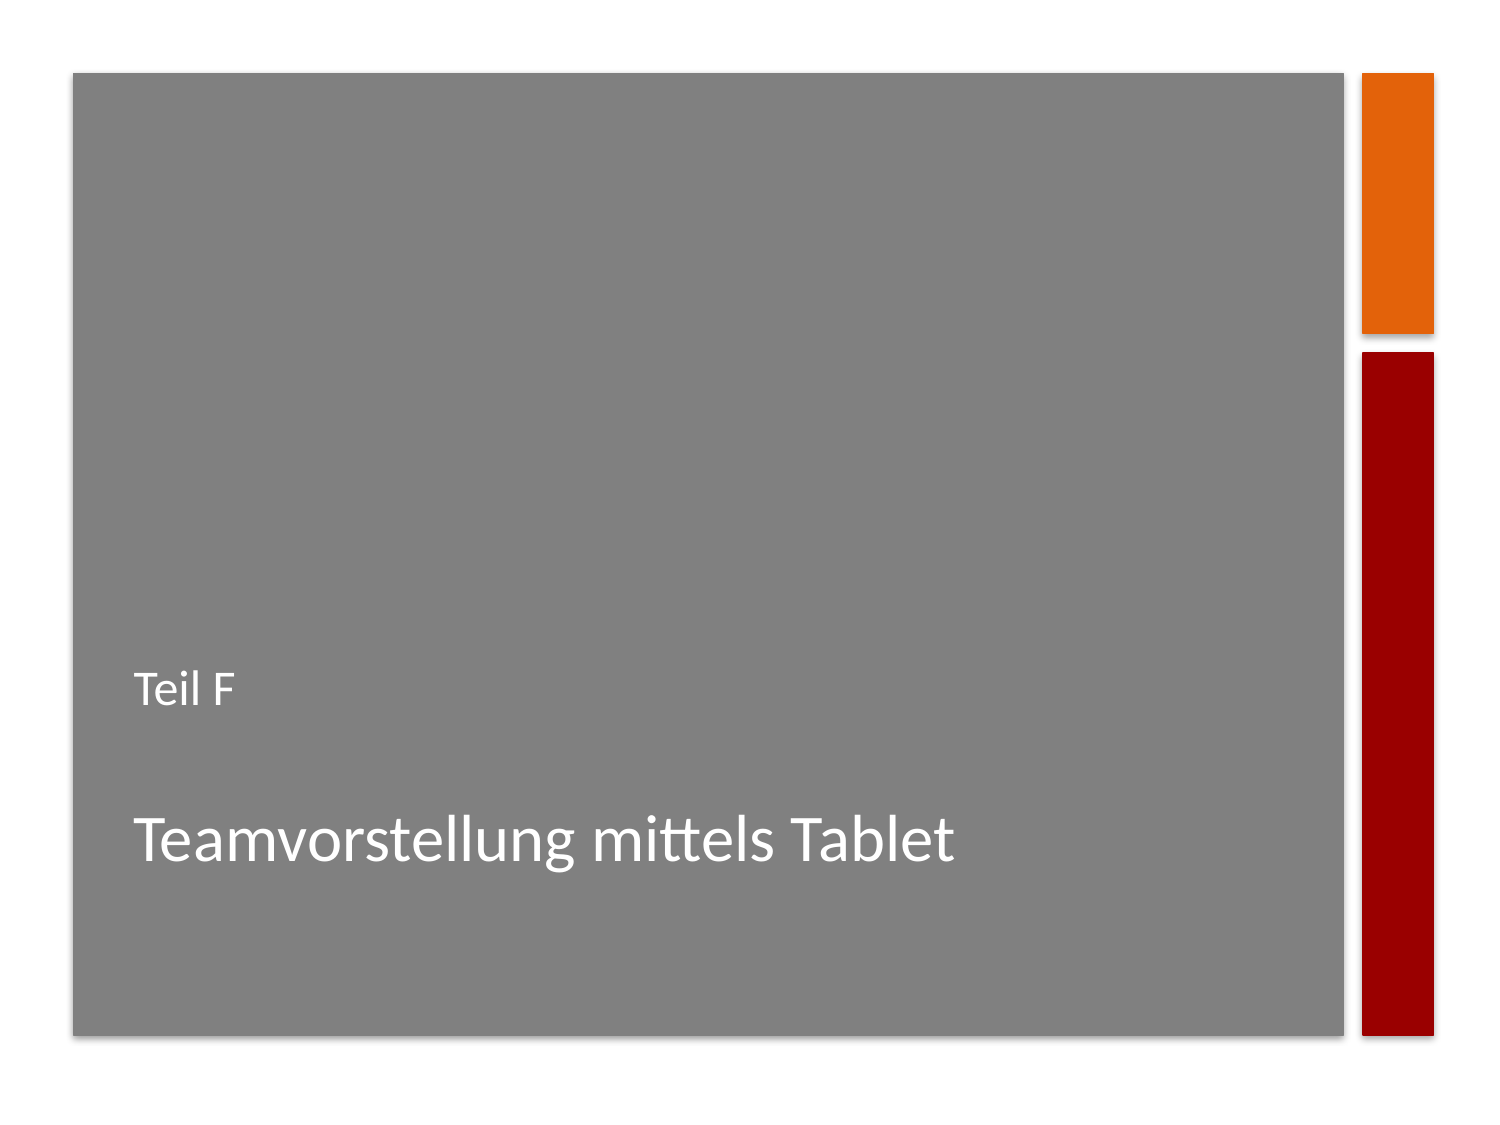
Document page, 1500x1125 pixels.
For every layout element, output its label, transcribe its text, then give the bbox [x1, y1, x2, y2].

list Teil F [118, 476, 1306, 723]
title Teamvorstellung mittels Tablet [118, 723, 1306, 947]
